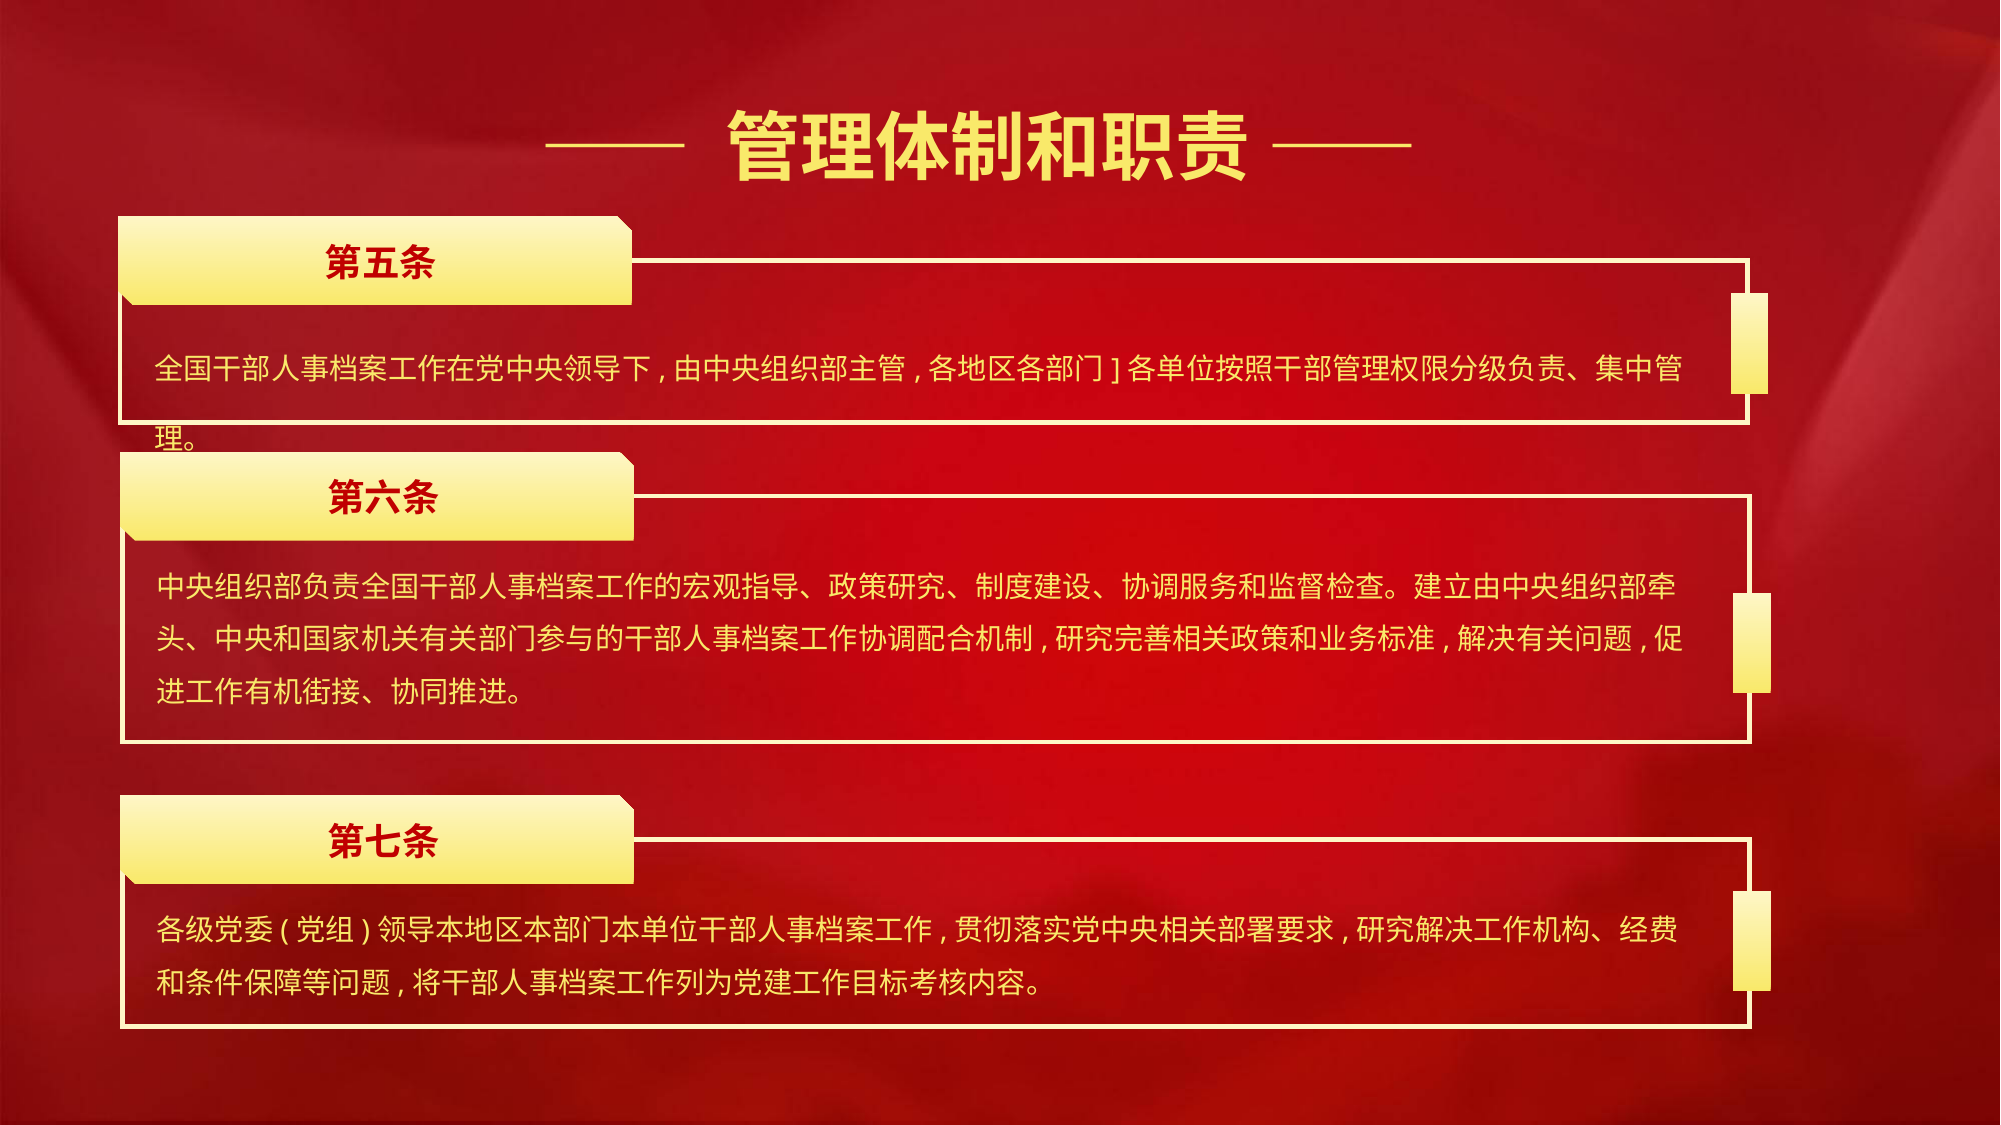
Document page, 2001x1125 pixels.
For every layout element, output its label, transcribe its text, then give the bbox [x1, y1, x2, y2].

picture [0, 0, 2000, 1125]
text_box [117, 216, 1769, 423]
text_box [120, 451, 1771, 743]
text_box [120, 794, 1771, 1027]
text_box —— 管理体制和职责 —— [67, 92, 1891, 197]
